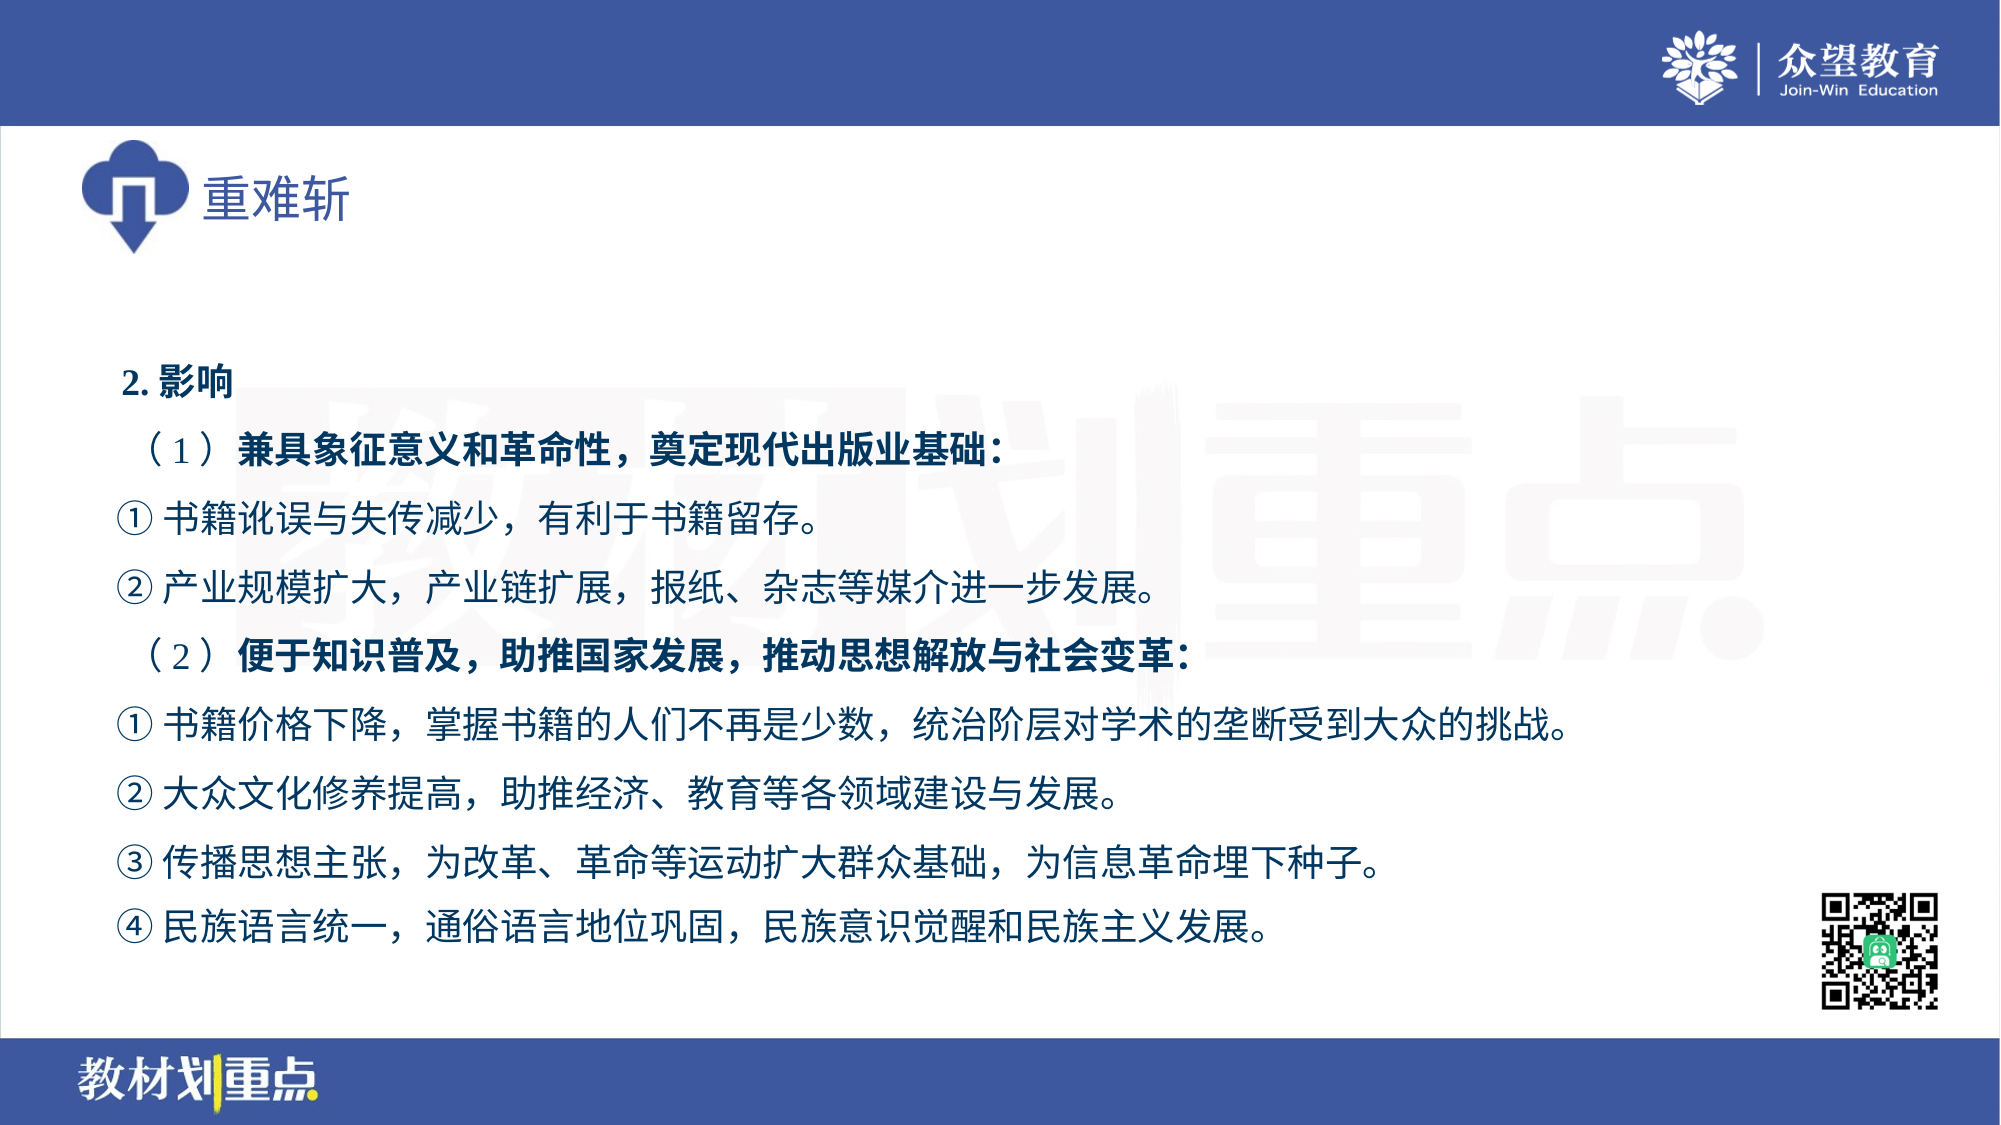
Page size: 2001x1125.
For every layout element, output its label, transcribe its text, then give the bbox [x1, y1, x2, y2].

text_box 2.影响 （1）兼具象征意义和革命性，奠定现代出版业基础： ①书籍讹误与失传减少，有利于书籍留存。 ②产业规模扩大，产业链扩展，报纸、杂志等媒介进一步发展。 （2）便于知识普及，助推国家发展，推动思想解放与社会变革： ①书籍价格下降，掌握书籍的人们不再是少数，统治阶层对学术的垄断受到大众的挑战。 ②大众文化修养提高，助推经济、教育等各领域建设与发展。 ③传播思想主张，为改革、革命等运动扩大群众基础，为信息革命埋下种子。 ④民族语言统一，通俗语言地位巩固，民族意识觉醒和民族主义发展。 [82, 333, 1817, 942]
picture [0, 0, 2000, 1125]
